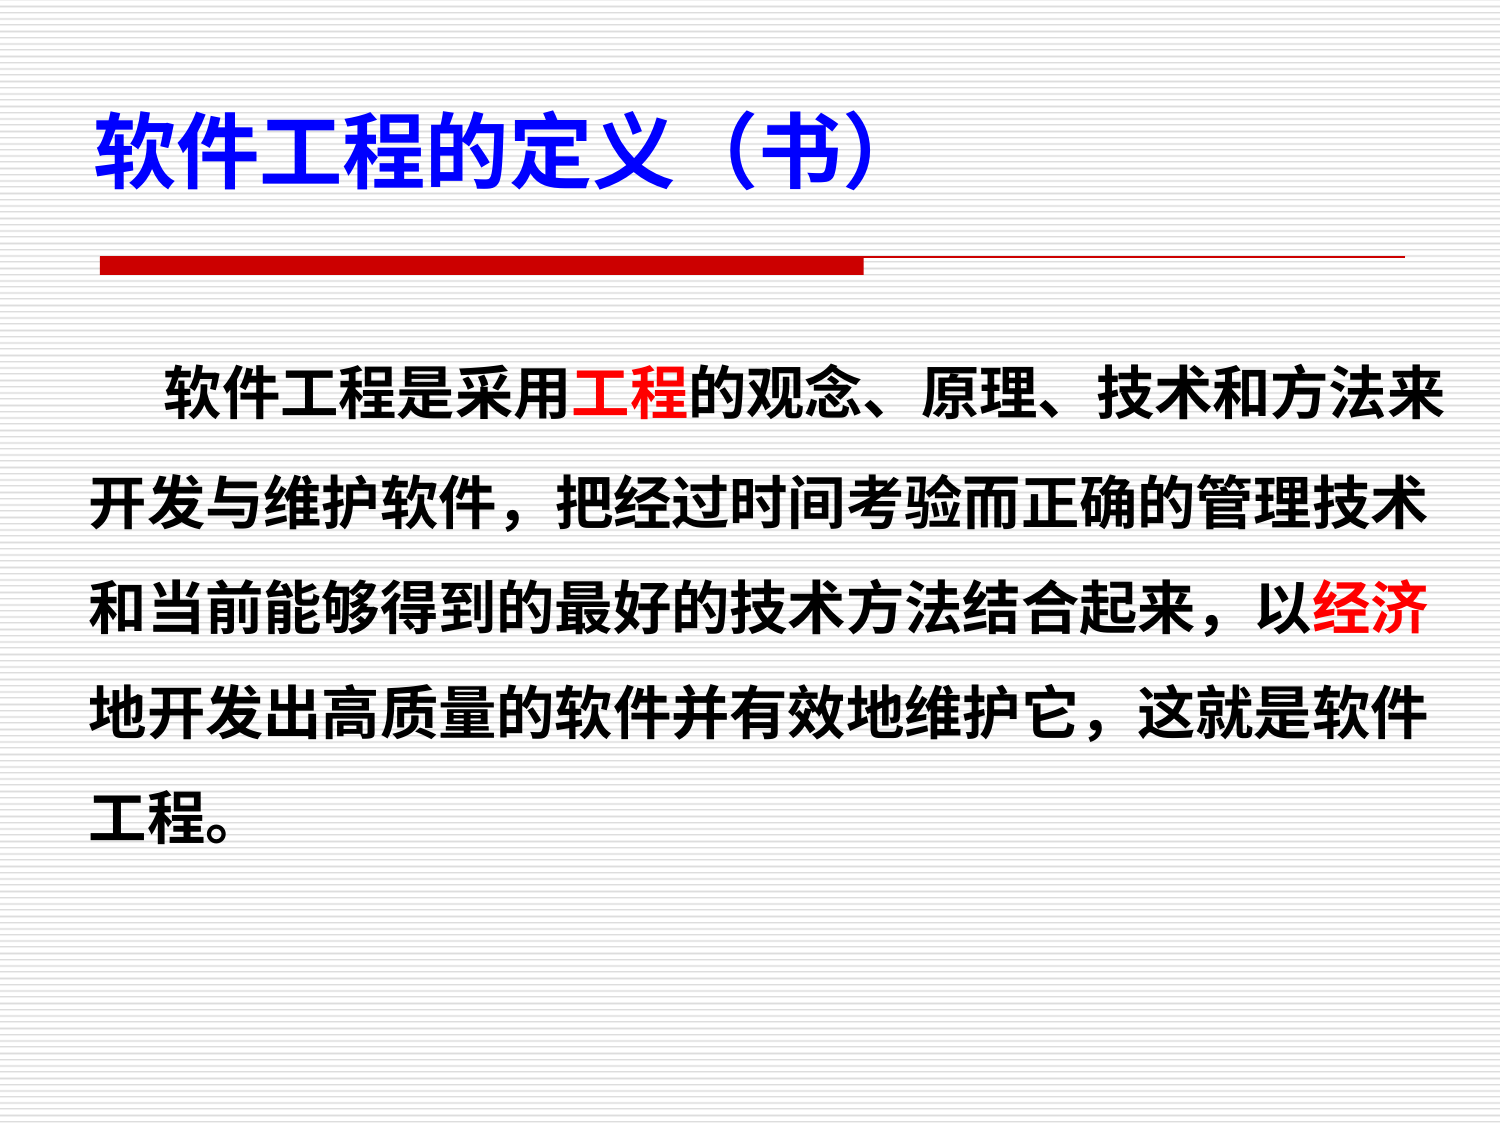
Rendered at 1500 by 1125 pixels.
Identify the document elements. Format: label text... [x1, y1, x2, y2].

text_box 软件工程是采用工程的观念、原理、技术和方法来开发与维护软件，把经过时间考验而正确的管理技术和当前能够得到的最好的技术方法结合起来，以经济地开发出高质量的软件并有效地维护它，这就是软件工程。 [0, 277, 1497, 865]
picture [0, 0, 1500, 1125]
text_box 软件工程的定义（书） [78, 59, 1452, 238]
